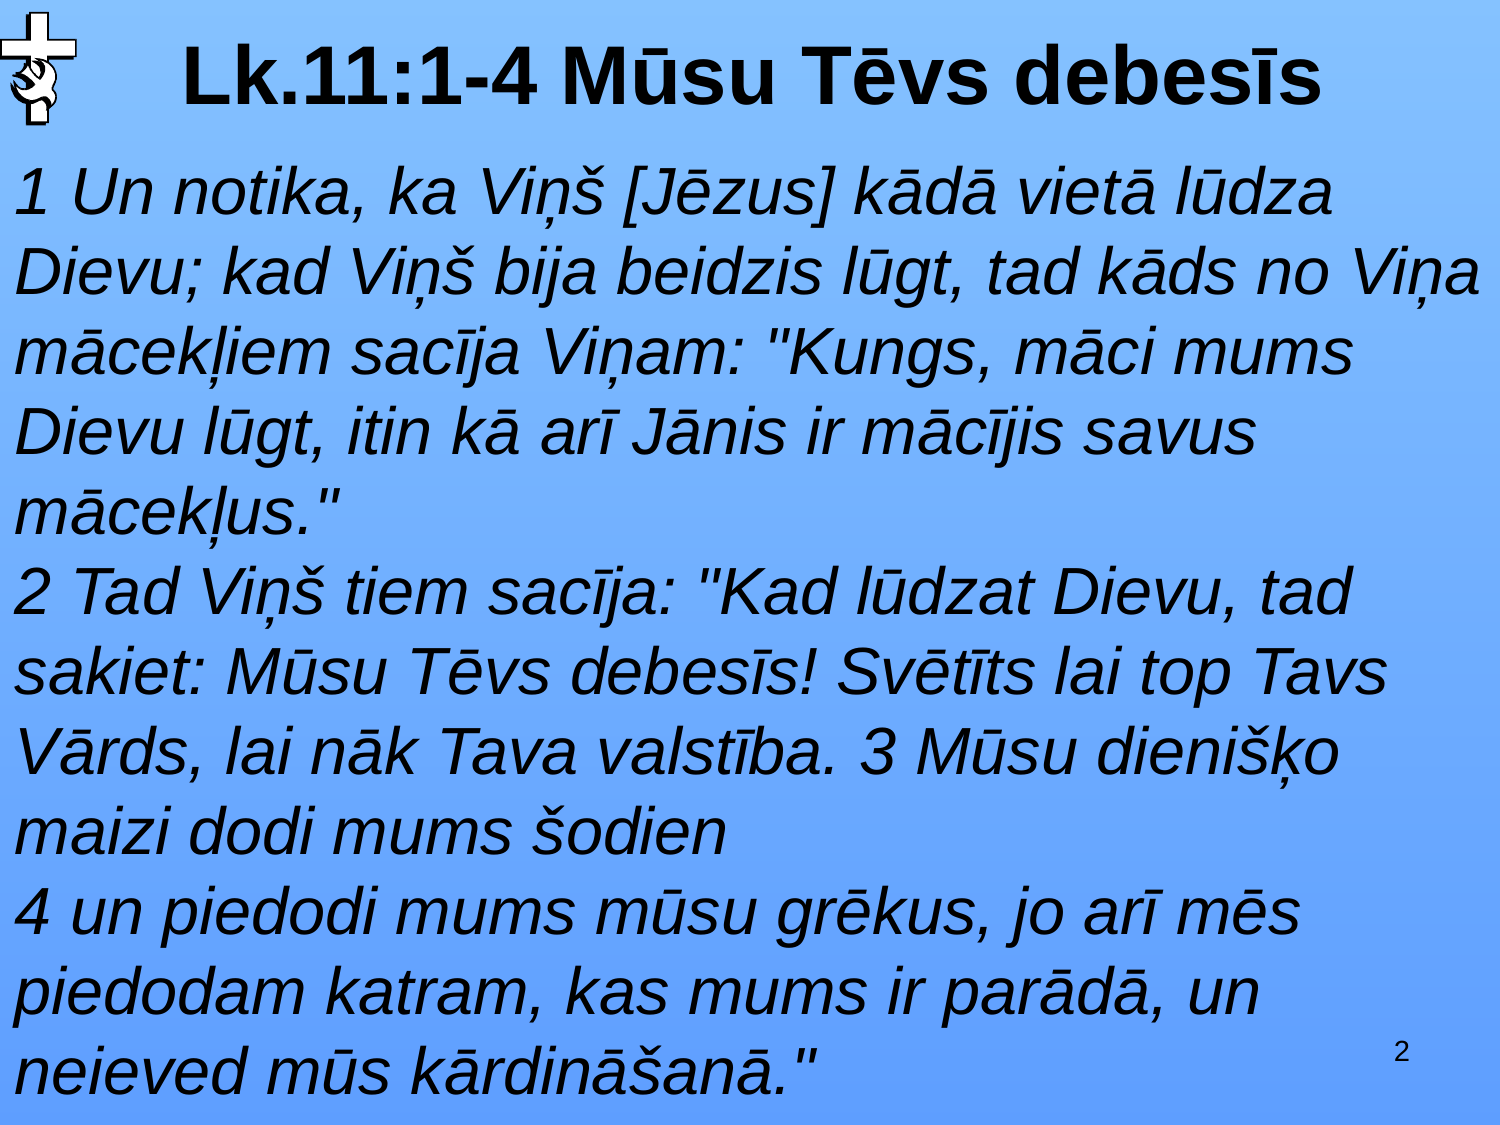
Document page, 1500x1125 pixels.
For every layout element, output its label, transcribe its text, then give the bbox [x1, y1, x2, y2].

title Lk.11:1-4 Mūsu Tēvs debesīs [29, 0, 1500, 140]
picture [0, 11, 77, 126]
text_box 1 Un notika, ka Viņš [Jēzus] kādā vietā lūdza Dievu; kad Viņš bija beidzis lūgt, tad kāds no Viņa mācekļiem sacīja Viņam: "Kungs, māci mums Dievu lūgt, itin kā arī Jānis ir mācījis savus mācekļus." 2 Tad Viņš tiem sacīja: "Kad lūdzat Dievu, tad sakiet: Mūsu Tēvs debesīs! Svētīts lai top Tavs Vārds, lai nāk Tava valstība. 3 Mūsu dienišķo maizi dodi mums šodien 4 un piedodi mums mūsu grēkus, jo arī mēs piedodam katram, kas mums ir parādā, un neieved mūs kārdināšanā." [0, 140, 1500, 1115]
